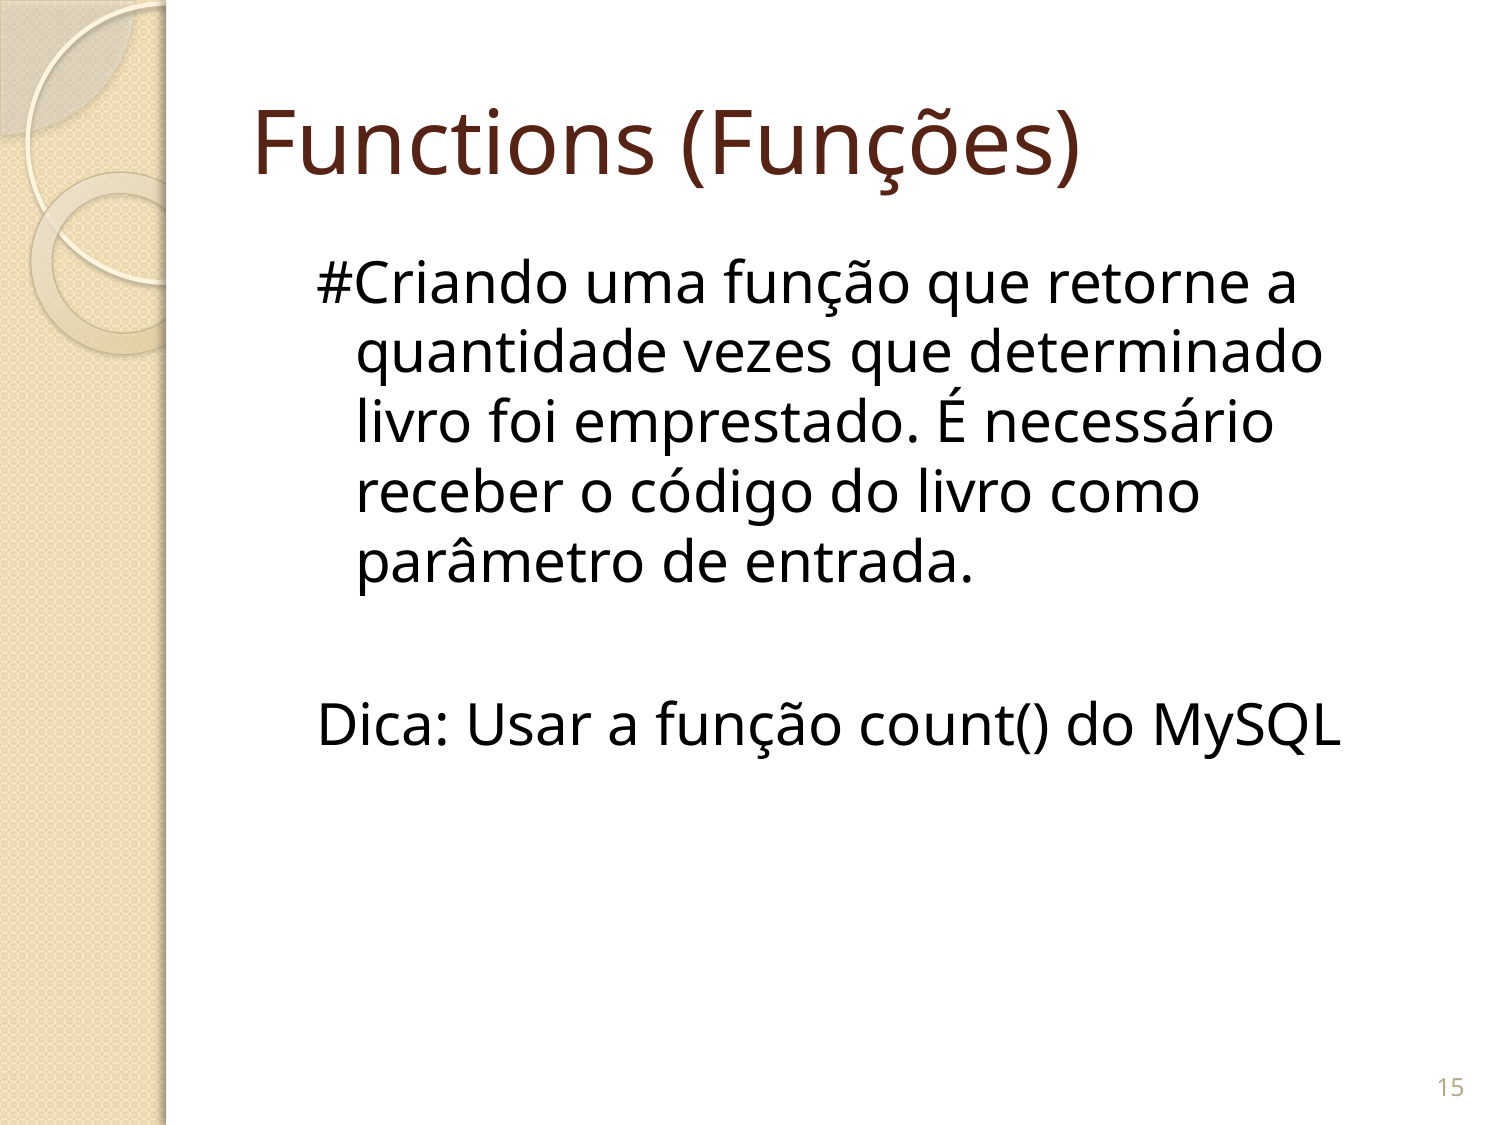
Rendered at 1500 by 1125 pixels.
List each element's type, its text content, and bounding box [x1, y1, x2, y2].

title Functions (Funções) [235, 45, 1466, 233]
list #Criando uma função que retorne a quantidade vezes que determinado livro foi emprestado. É necessário receber o código do livro como parâmetro de entrada. Dica: Usar a função count() do MySQL [235, 237, 1466, 1025]
slide_number 15 [1413, 1034, 1488, 1113]
